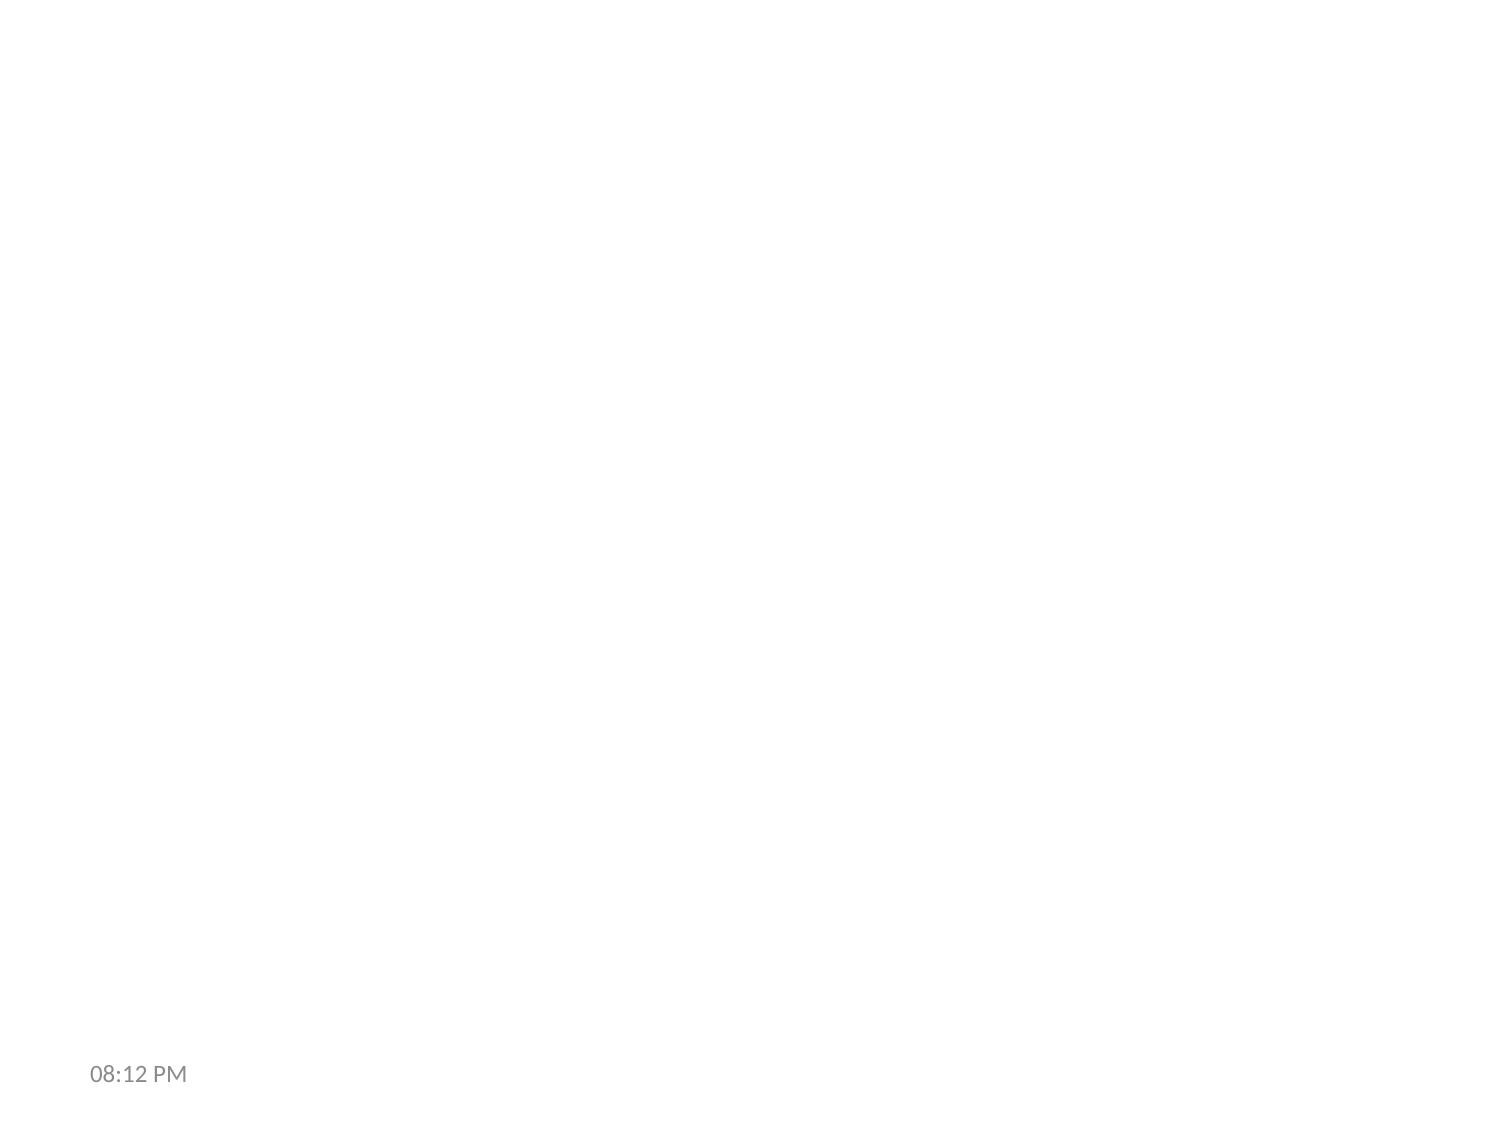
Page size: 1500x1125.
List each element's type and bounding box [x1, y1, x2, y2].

slide_number [75, 1042, 425, 1103]
